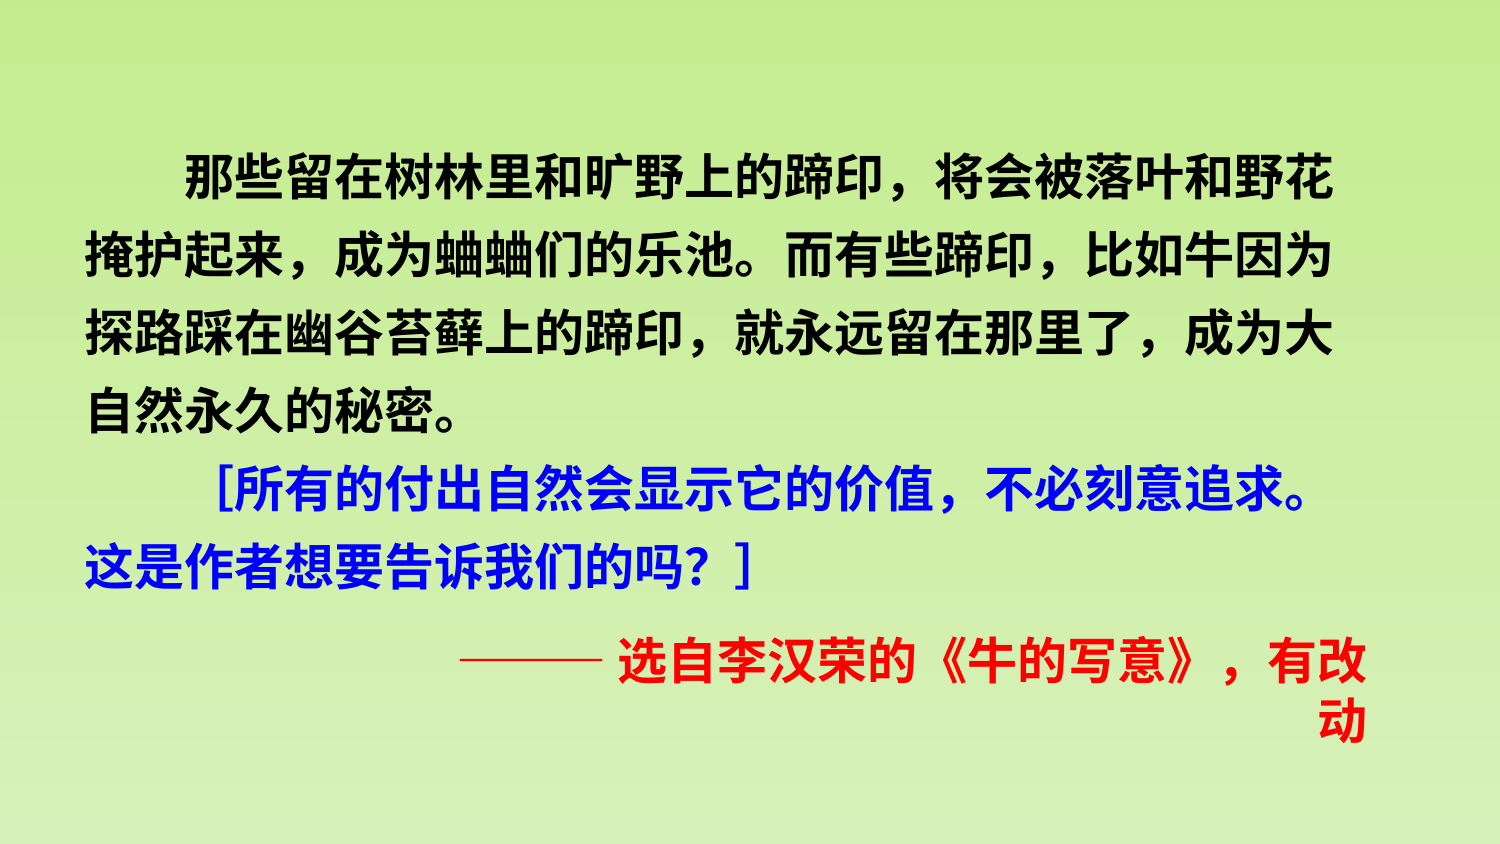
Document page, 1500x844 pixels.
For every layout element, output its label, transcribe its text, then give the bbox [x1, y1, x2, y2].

text_box 那些留在树林里和旷野上的蹄印，将会被落叶和野花掩护起来，成为蛐蛐们的乐池。而有些蹄印，比如牛因为探路踩在幽谷苔藓上的蹄印，就永远留在那里了，成为大自然永久的秘密。 ［所有的付出自然会显示它的价值，不必刻意追求。这是作者想要告诉我们的吗？］ [70, 120, 1383, 603]
text_box ———选自李汉荣的《牛的写意》，有改动 [395, 622, 1383, 757]
